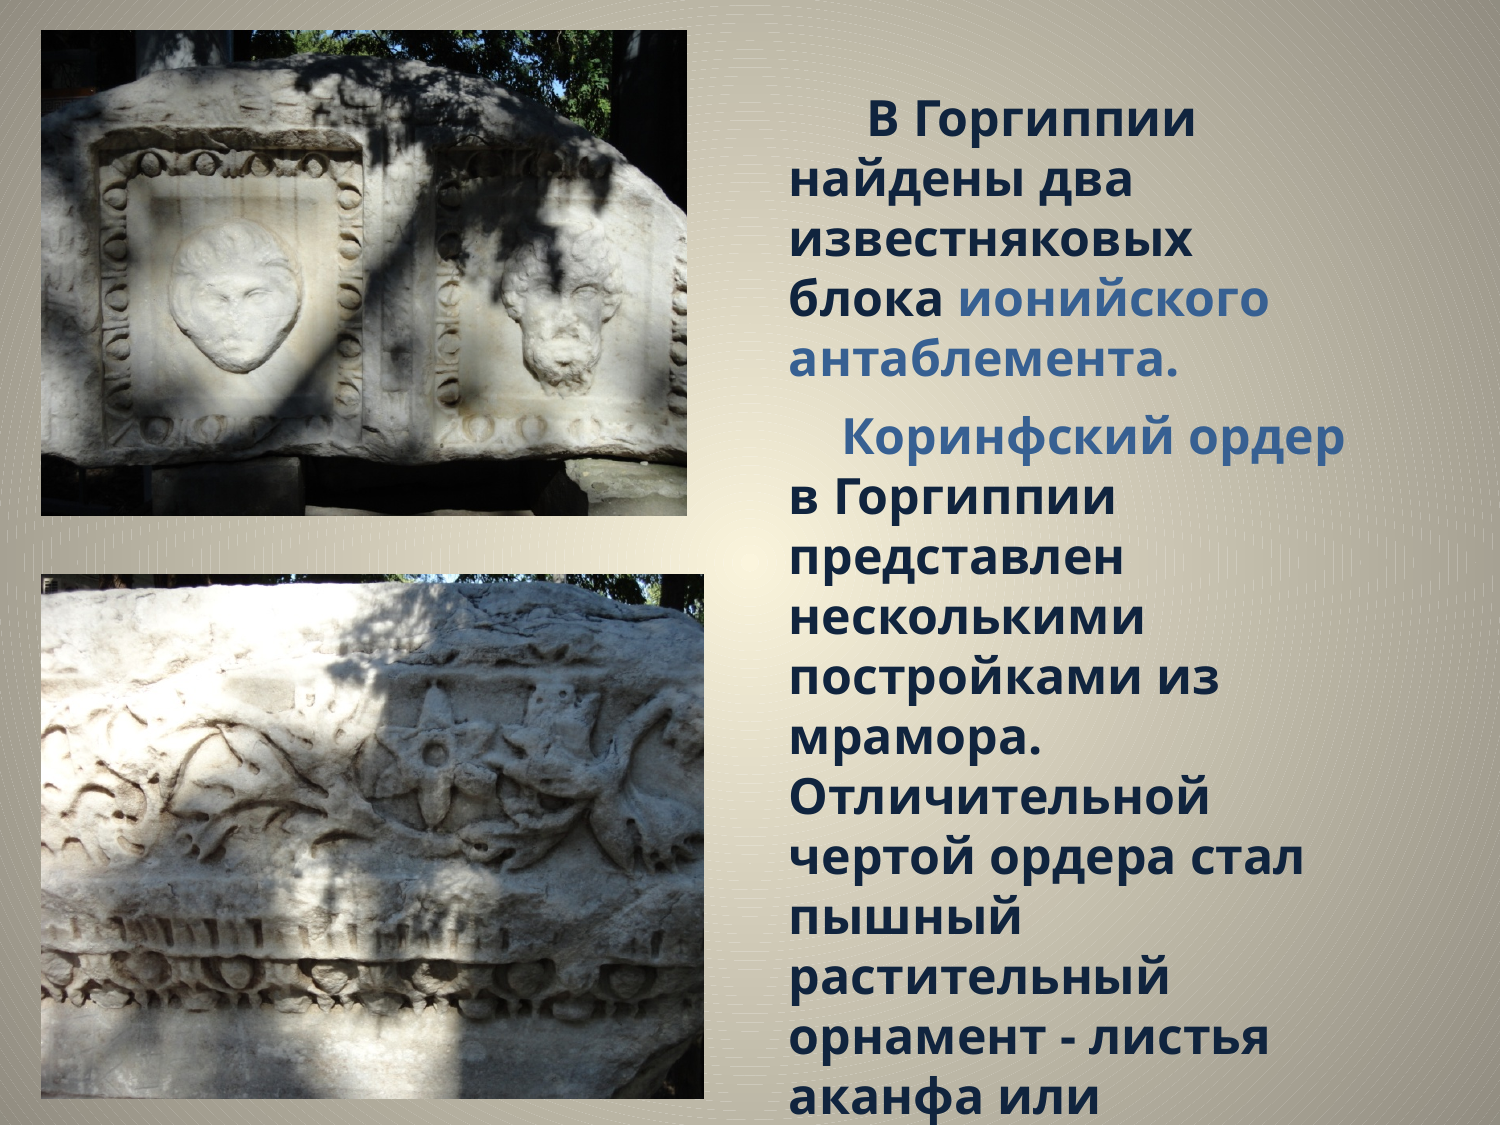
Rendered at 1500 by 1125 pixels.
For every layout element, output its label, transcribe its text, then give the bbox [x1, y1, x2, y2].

picture [41, 30, 688, 516]
picture [41, 573, 705, 1099]
text_box В Горгиппии найдены два известняковых блока ионийского антаблемента. [773, 78, 1360, 396]
text_box Коринфский ордер в Горгиппии представлен несколькими постройками из мрамора. Отличительной чертой ордера стал пышный растительный орнамент - листья аканфа или "медвежья лапа". [773, 396, 1396, 1125]
